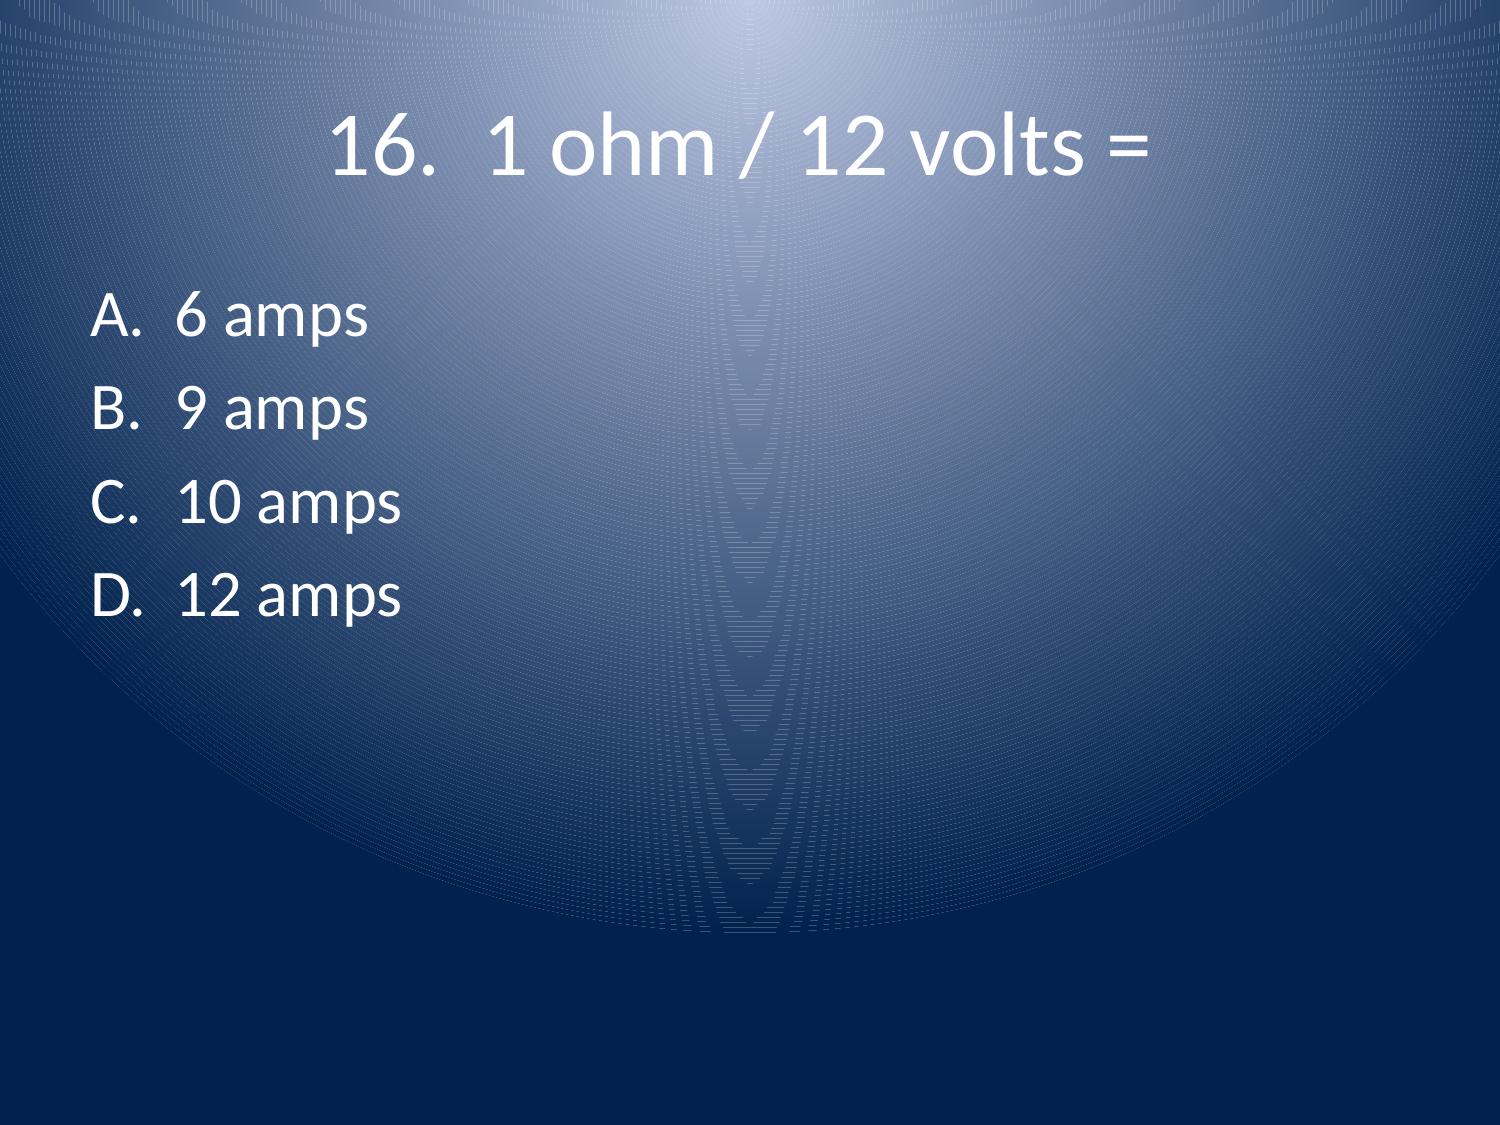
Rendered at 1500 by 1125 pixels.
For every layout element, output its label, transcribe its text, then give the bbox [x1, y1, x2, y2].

title 16. 1 ohm / 12 volts = [75, 45, 1425, 233]
list 6 amps 9 amps 10 amps 12 amps [75, 262, 1425, 1005]
